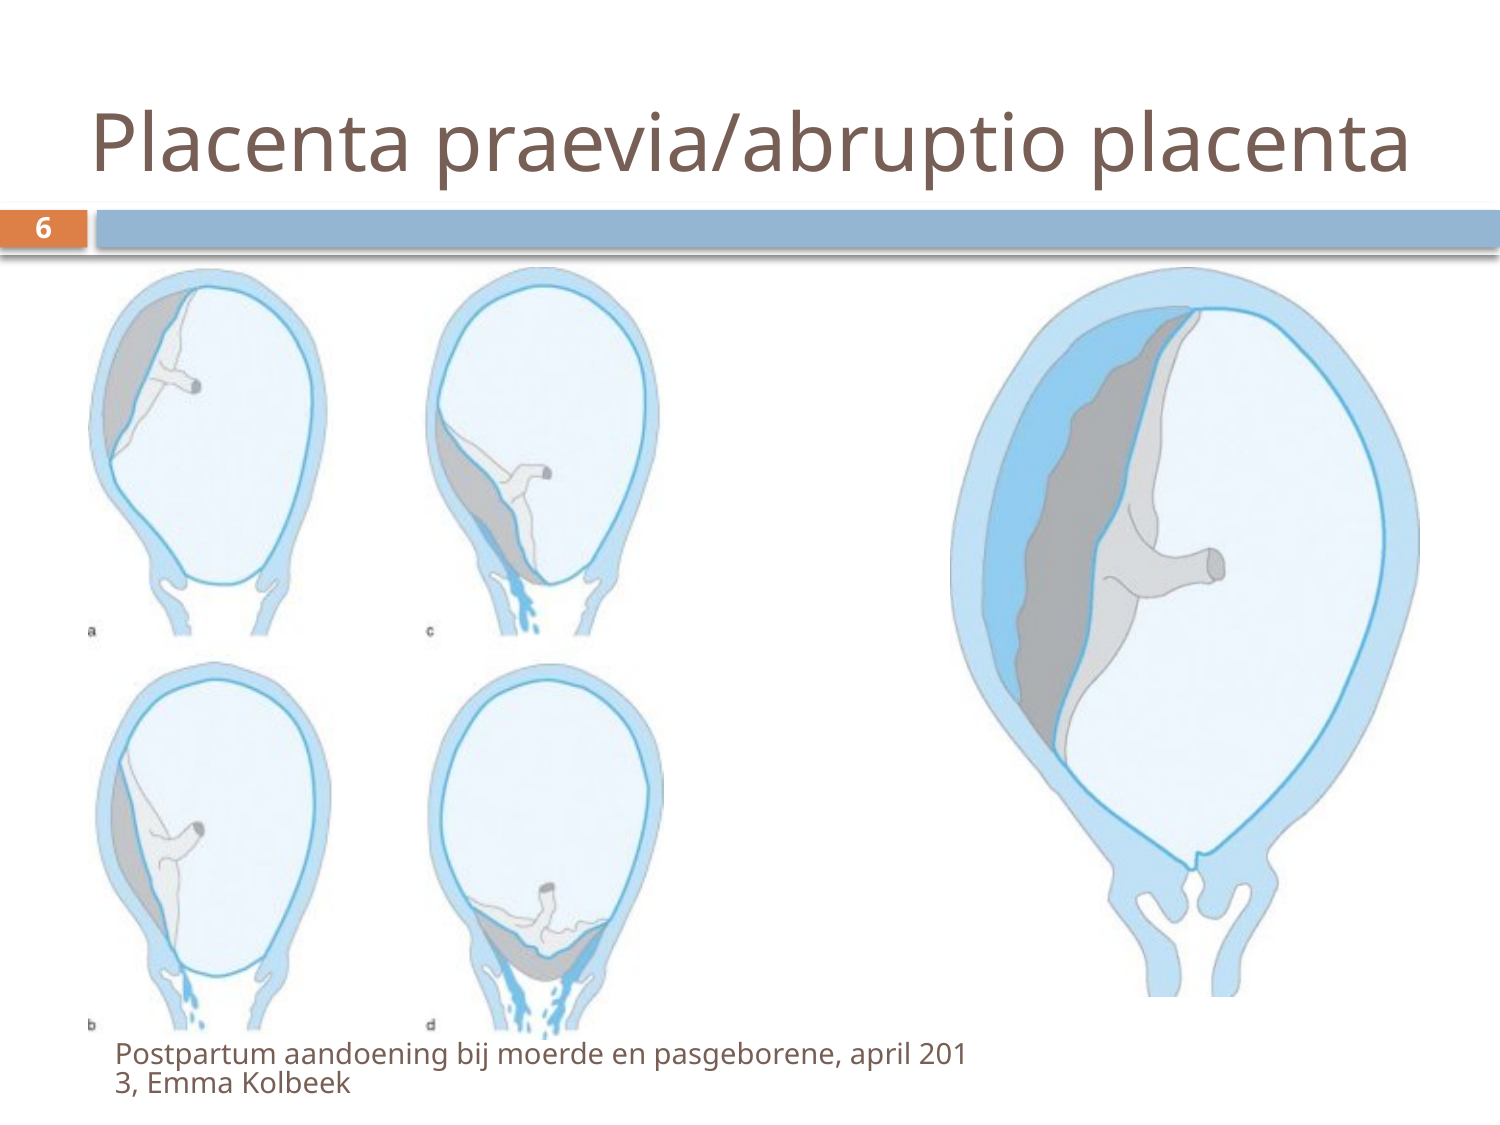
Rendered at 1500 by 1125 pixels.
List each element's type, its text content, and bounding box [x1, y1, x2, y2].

title Placenta praevia/abruptio placenta [75, 45, 1447, 233]
picture [950, 266, 1420, 998]
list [88, 266, 664, 1040]
footer Postpartum aandoening bij moerde en pasgeborene, april 2013, Emma Kolbeek [99, 1024, 990, 1085]
slide_number 6 [0, 208, 88, 249]
